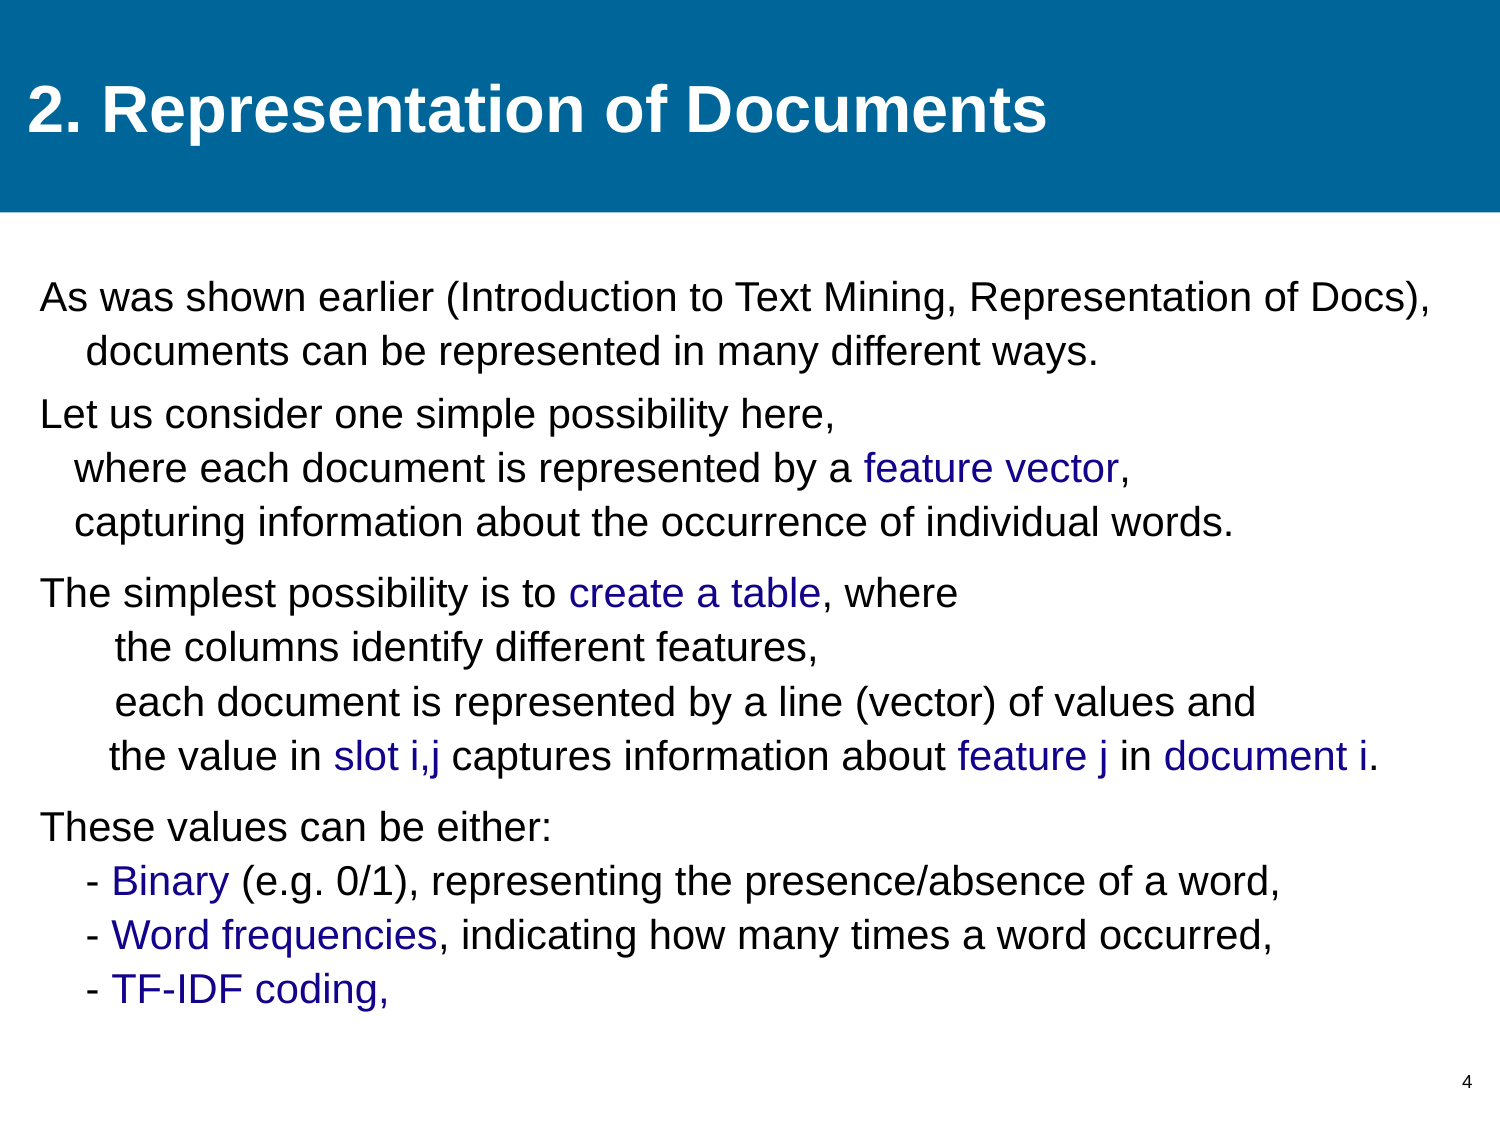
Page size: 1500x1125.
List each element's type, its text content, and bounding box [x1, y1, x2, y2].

title 2. Representation of Documents [12, 12, 1448, 201]
slide_number 4 [1174, 1062, 1488, 1113]
text_box As was shown earlier (Introduction to Text Mining, Representation of Docs), documents can be represented in many different ways. Let us consider one simple possibility here, where each document is represented by a feature vector, capturing information about the occurrence of individual words. The simplest possibility is to create a table, where the columns identify different features, each document is represented by a line (vector) of values and the value in slot i,j captures information about feature j in document i. These values can be either: - Binary (e.g. 0/1), representing the presence/absence of a word, - Word frequencies, indicating how many times a word occurred, - TF-IDF coding, [24, 262, 1463, 1020]
